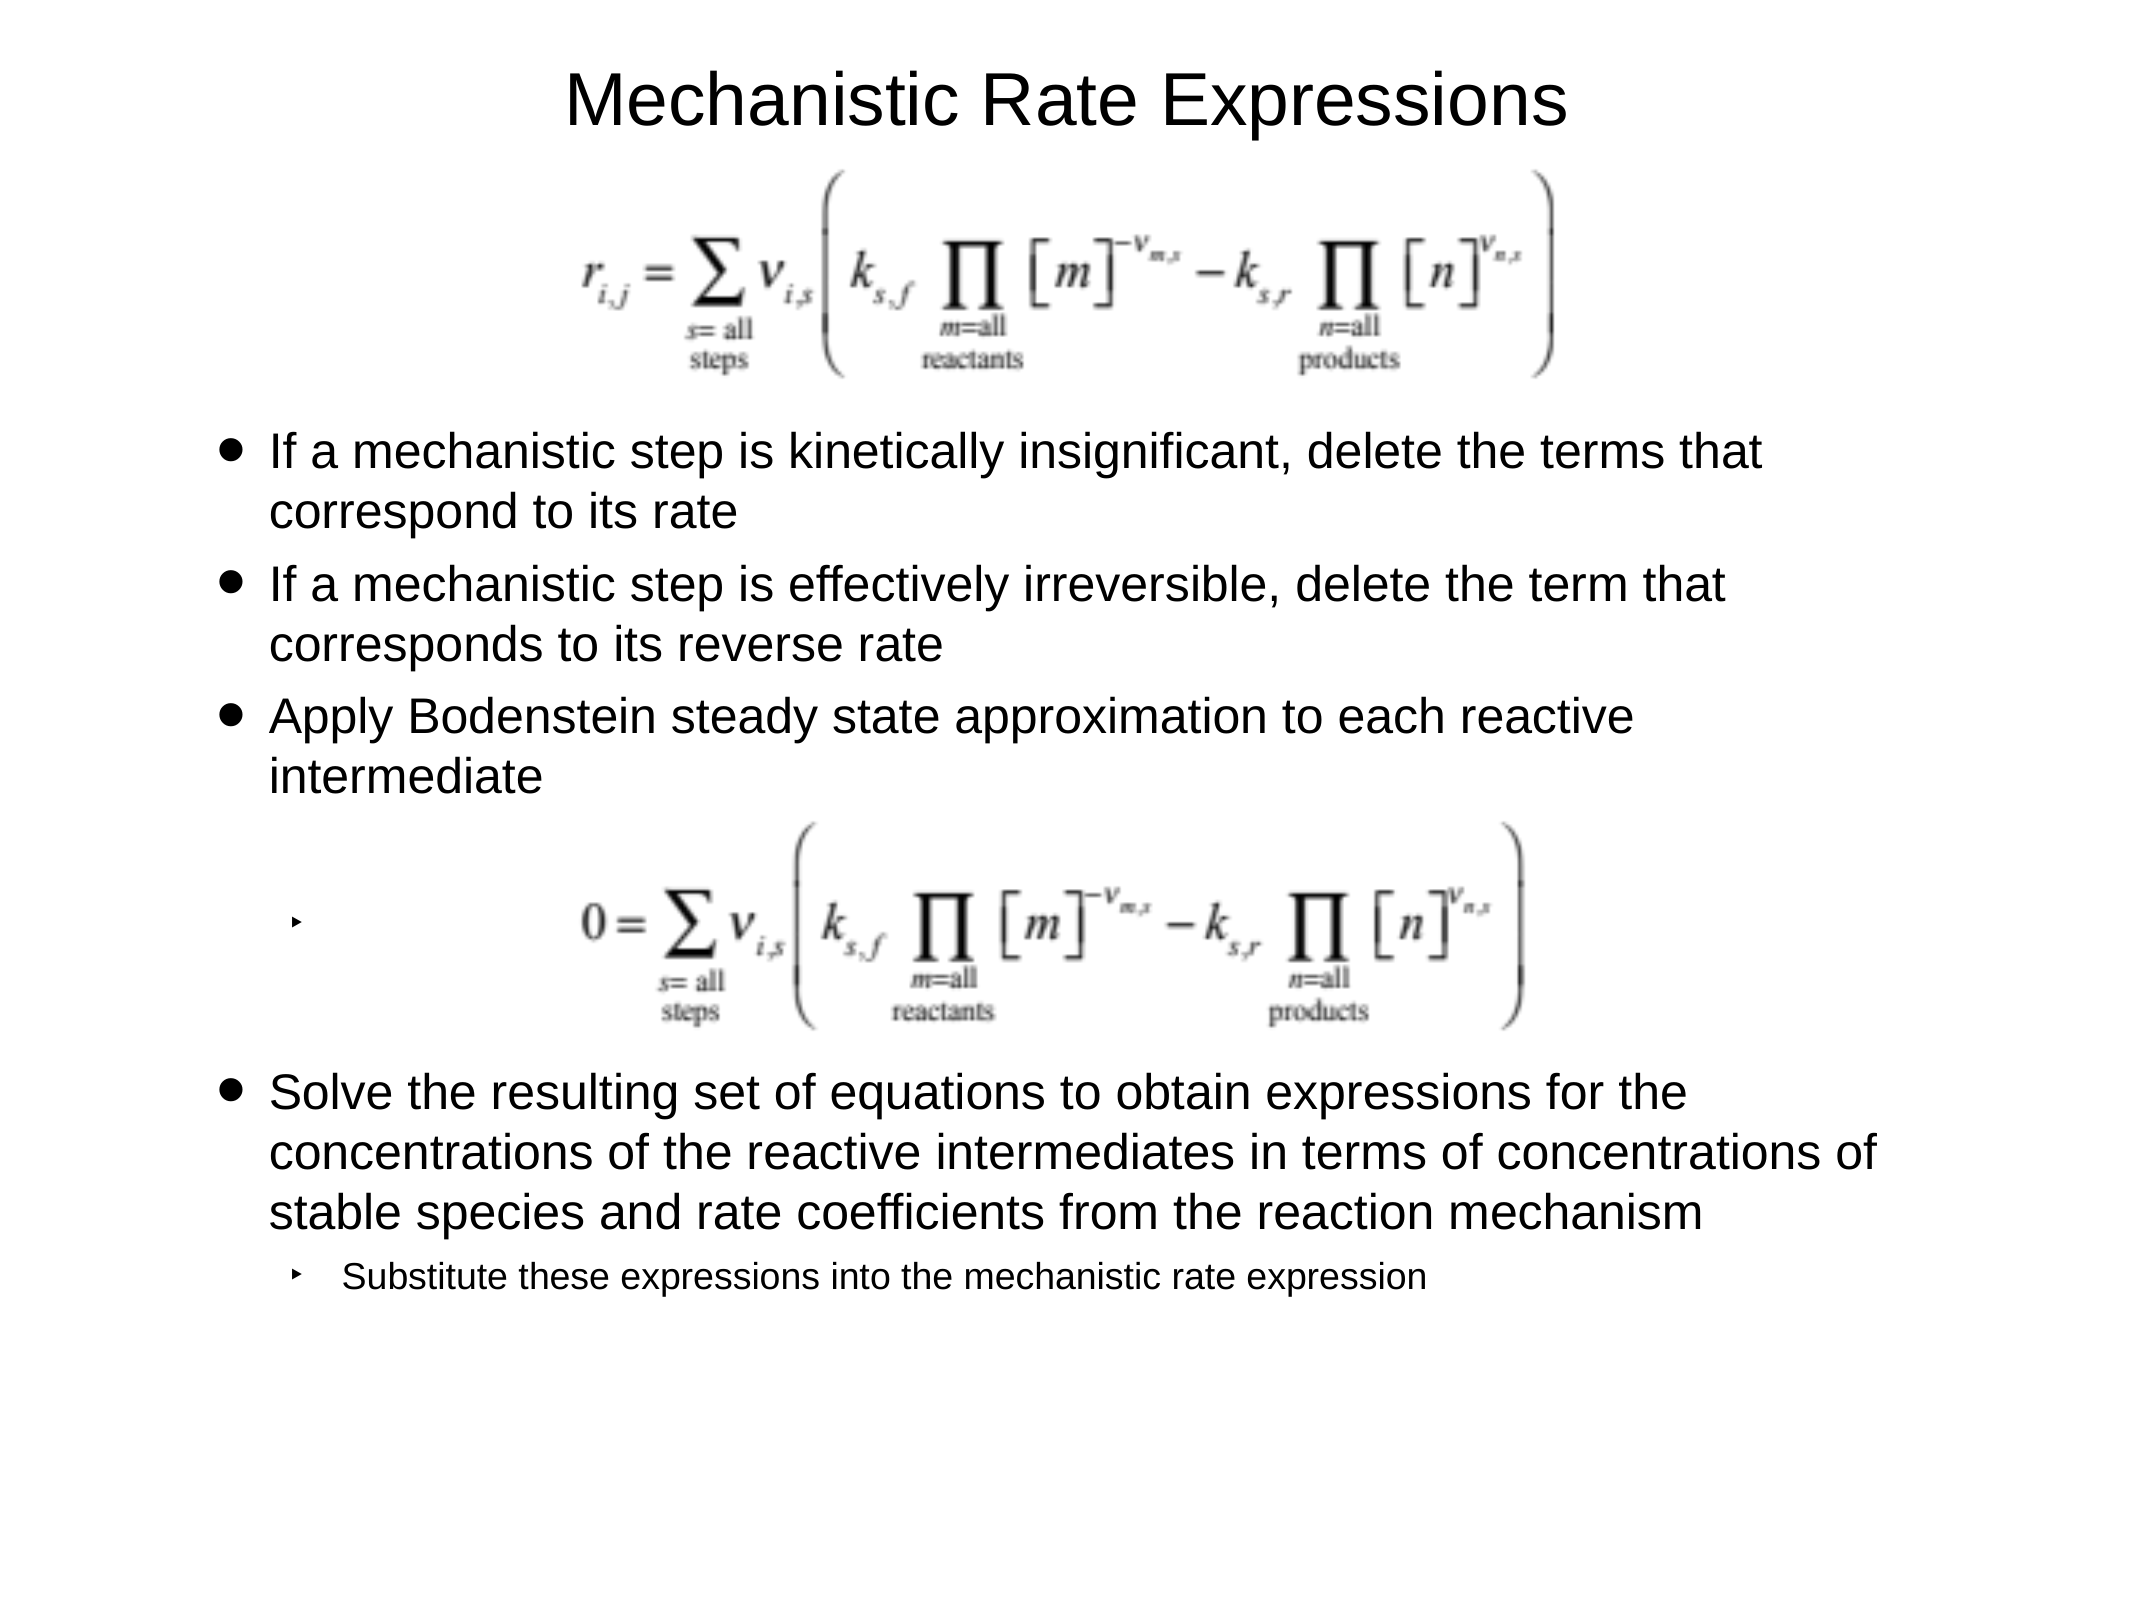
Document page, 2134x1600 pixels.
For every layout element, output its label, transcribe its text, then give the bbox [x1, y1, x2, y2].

picture [576, 157, 1558, 383]
picture [576, 810, 1532, 1035]
title Mechanistic Rate Expressions [208, 41, 1925, 250]
list If a mechanistic step is kinetically insignificant, delete the terms that correspond to its rate If a mechanistic step is effectively irreversible, delete the term that corresponds to its reverse rate Apply Bodenstein steady state approximation to each reactive intermediate Solve the resulting set of equations to obtain expressions for the concentrations of the reactive intermediates in terms of concentrations of stable species and rate coefficients from the reaction mechanism Substitute these expressions into the mechanistic rate expression [208, 410, 1925, 1463]
